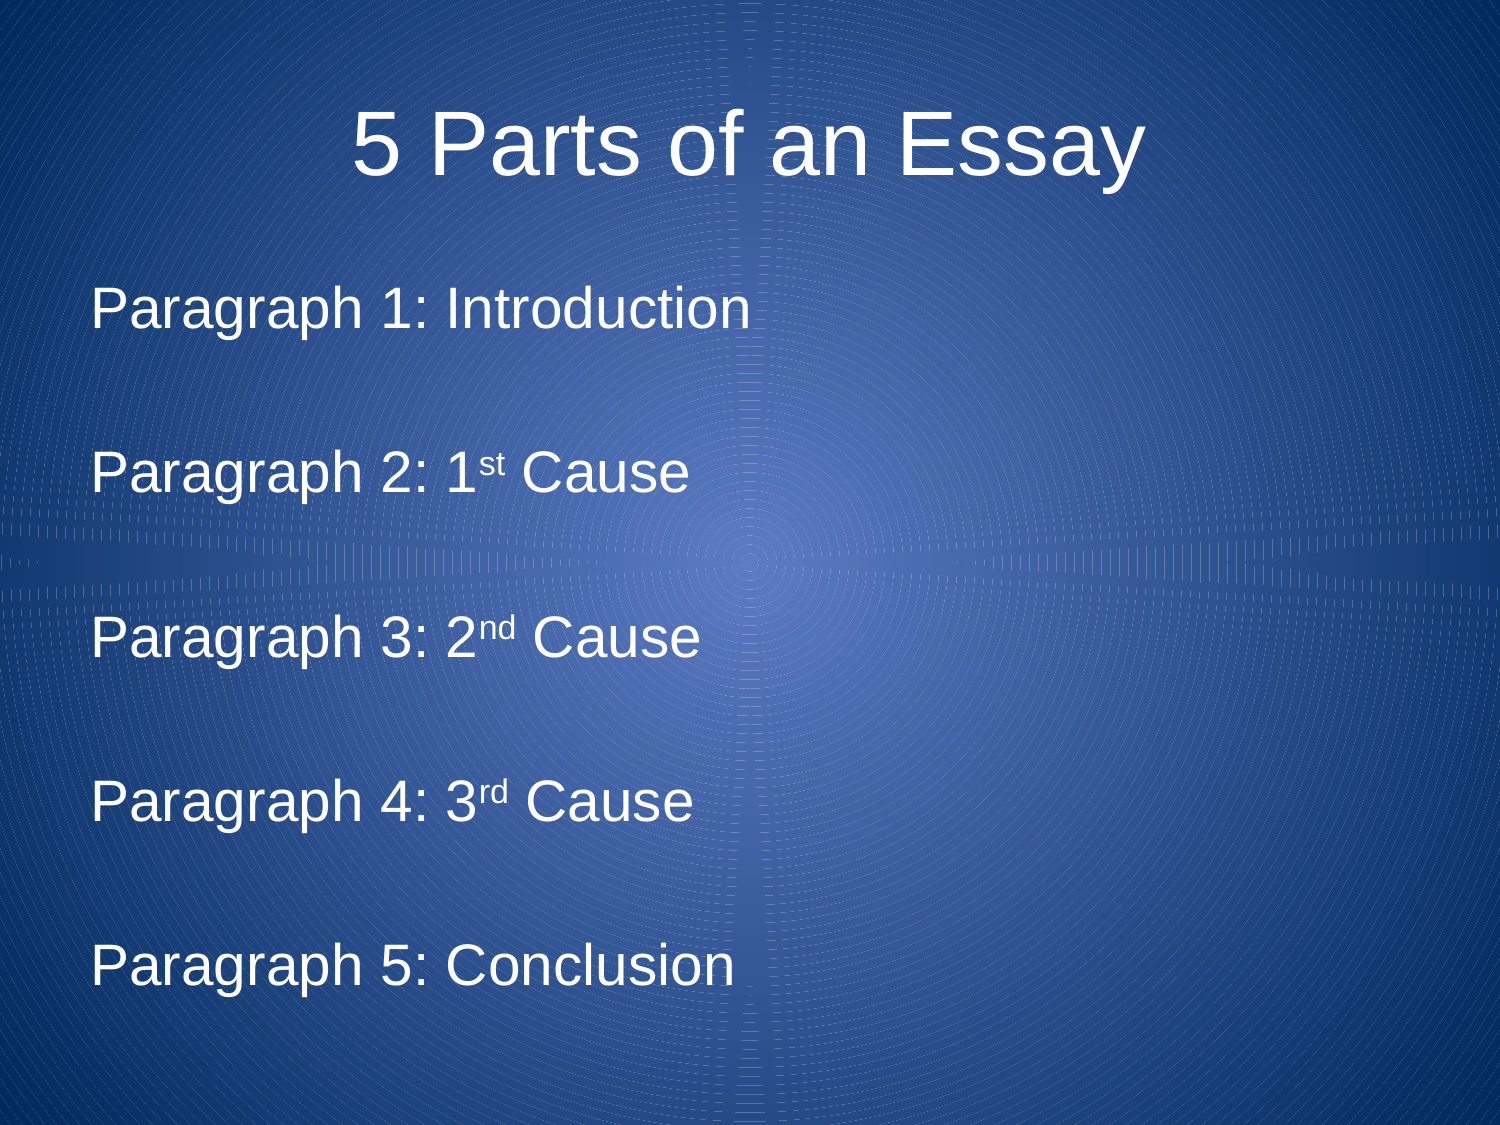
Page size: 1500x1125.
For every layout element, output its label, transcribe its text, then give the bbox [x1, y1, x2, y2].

list Paragraph 1: Introduction Paragraph 2: 1st Cause Paragraph 3: 2nd Cause Paragraph 4: 3rd Cause Paragraph 5: Conclusion [75, 262, 1425, 1005]
title 5 Parts of an Essay [75, 45, 1425, 233]
